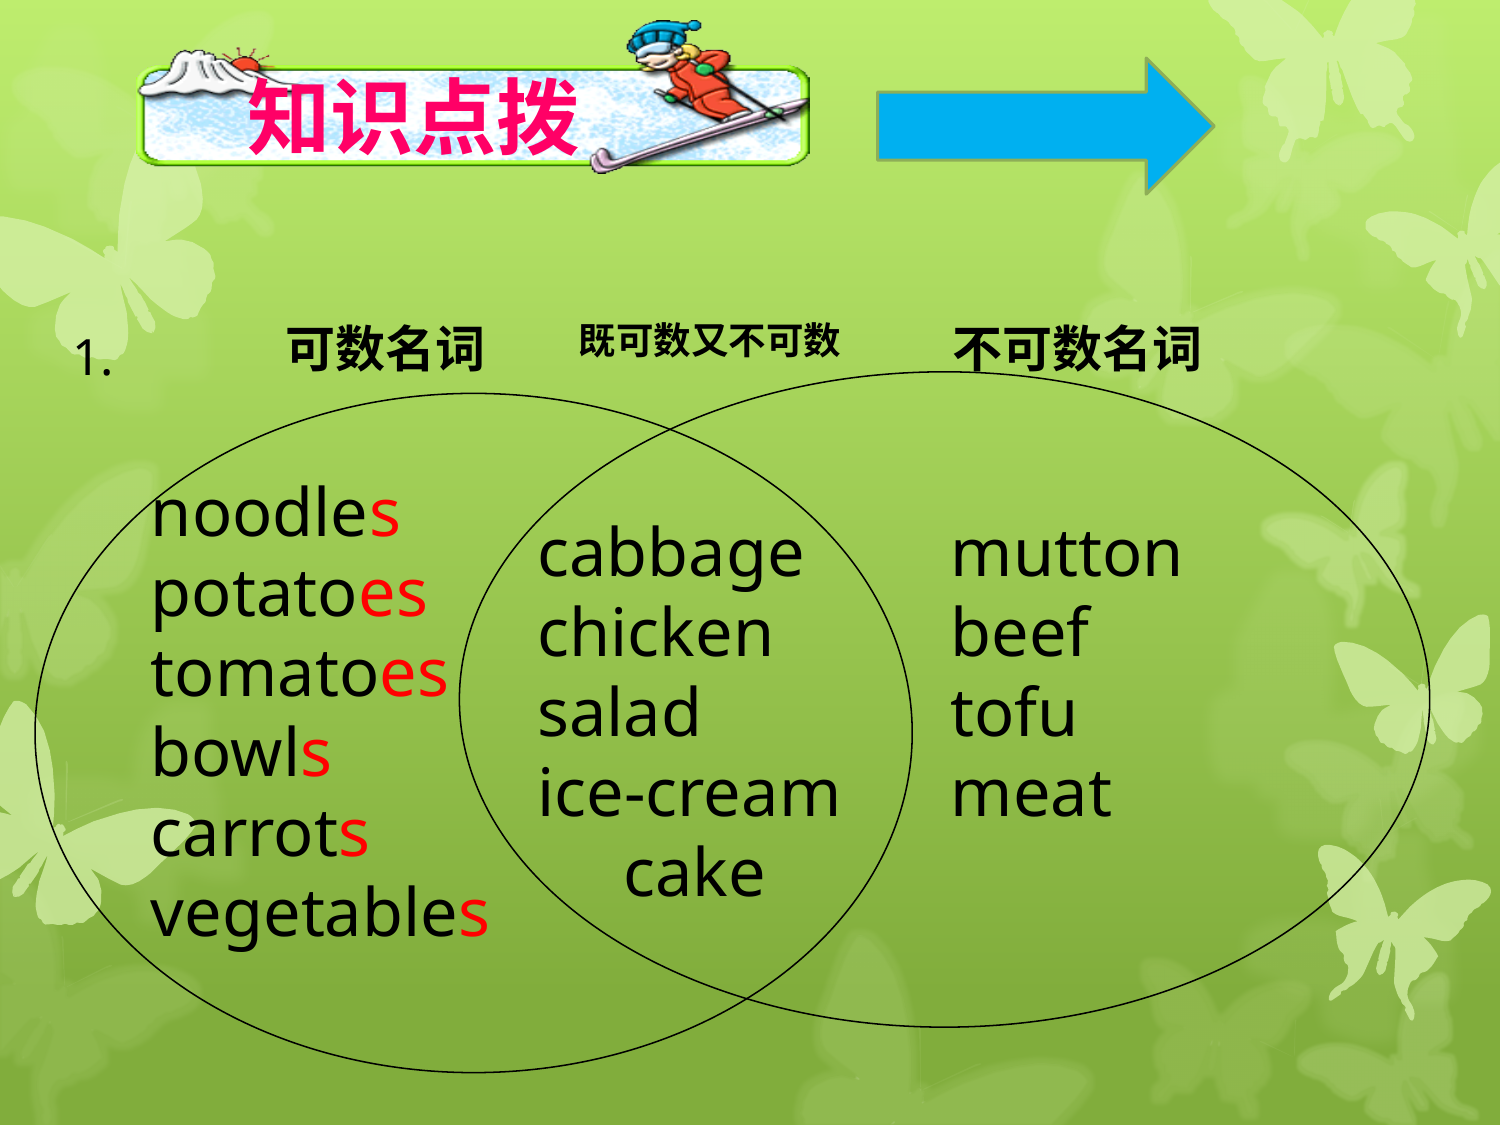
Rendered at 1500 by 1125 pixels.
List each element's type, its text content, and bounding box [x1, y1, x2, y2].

picture [135, 19, 810, 175]
text_box 1. [57, 317, 231, 393]
text_box [1412, 611, 1430, 788]
text_box 既可数又不可数 [563, 310, 857, 370]
text_box mutton beef tofu meat [935, 502, 1412, 837]
text_box [582, 371, 1385, 1028]
text_box 不可数名词 [937, 310, 1218, 385]
text_box [209, 393, 670, 481]
text_box noodles potatoes tomatoes bowls carrots vegetables [136, 462, 582, 957]
text_box [35, 516, 136, 950]
text_box [143, 918, 747, 1073]
text_box 可数名词 [271, 310, 501, 385]
text_box [876, 56, 1216, 196]
text_box cabbage chicken salad ice-cream cake [582, 502, 898, 917]
